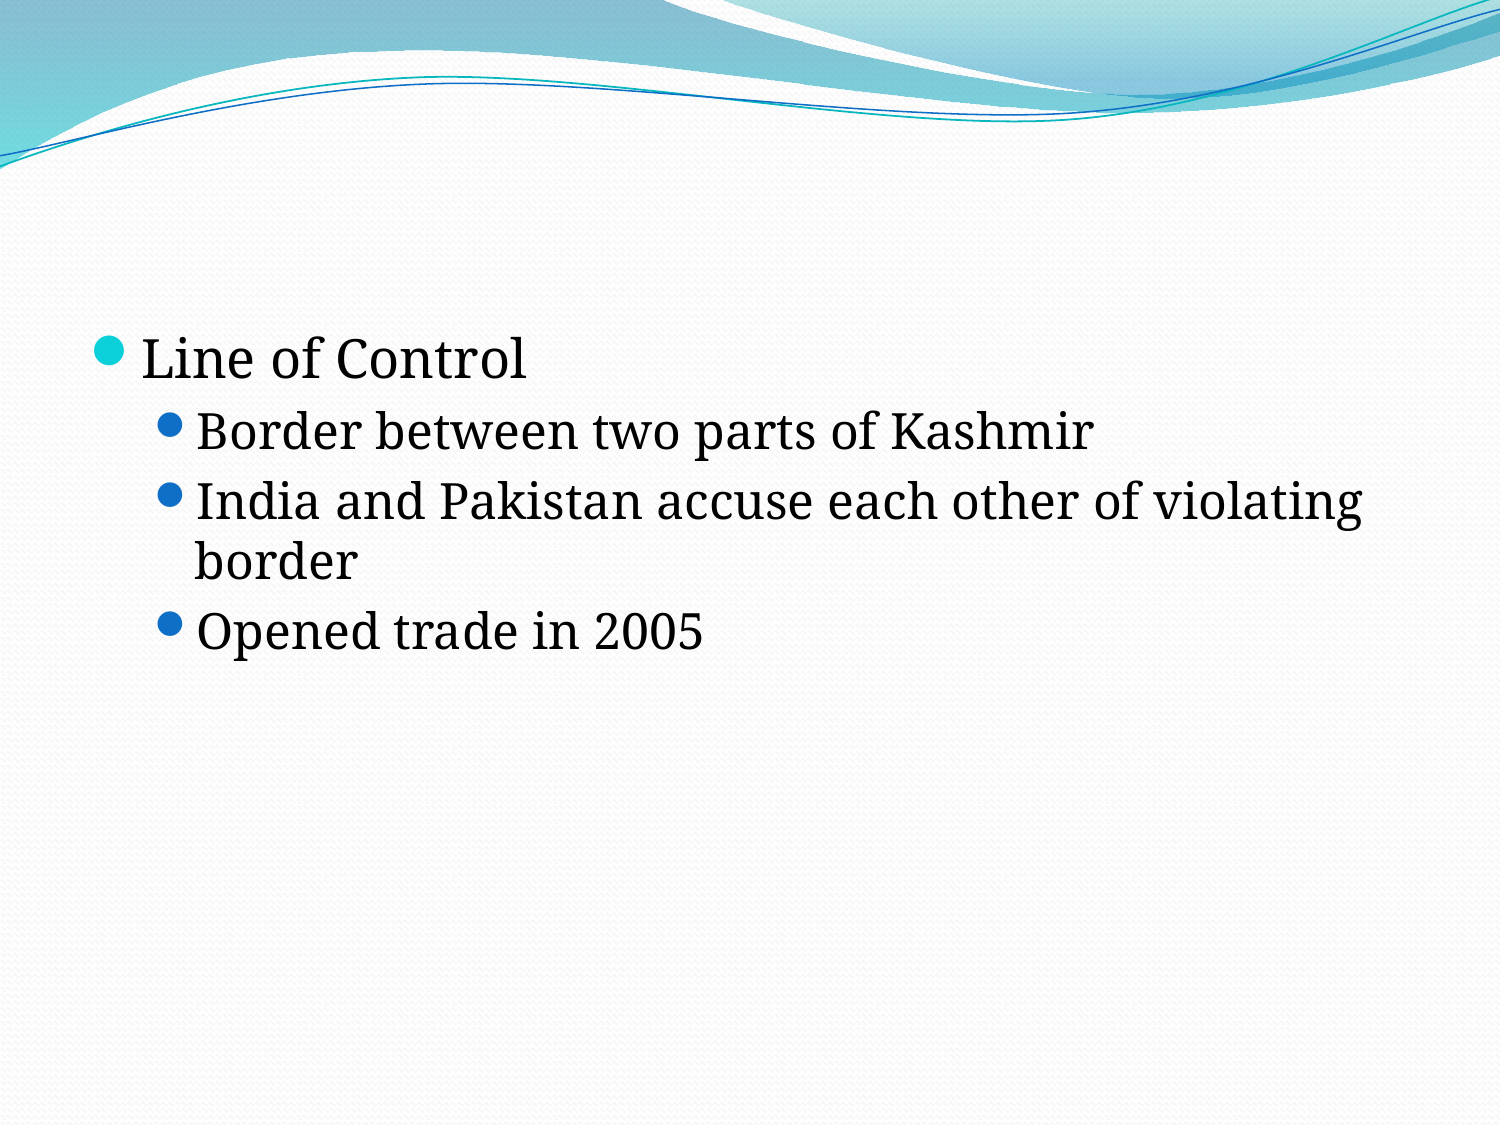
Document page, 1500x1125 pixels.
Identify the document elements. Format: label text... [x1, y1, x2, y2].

list Line of Control Border between two parts of Kashmir India and Pakistan accuse each other of violating border Opened trade in 2005 [75, 317, 1425, 1038]
